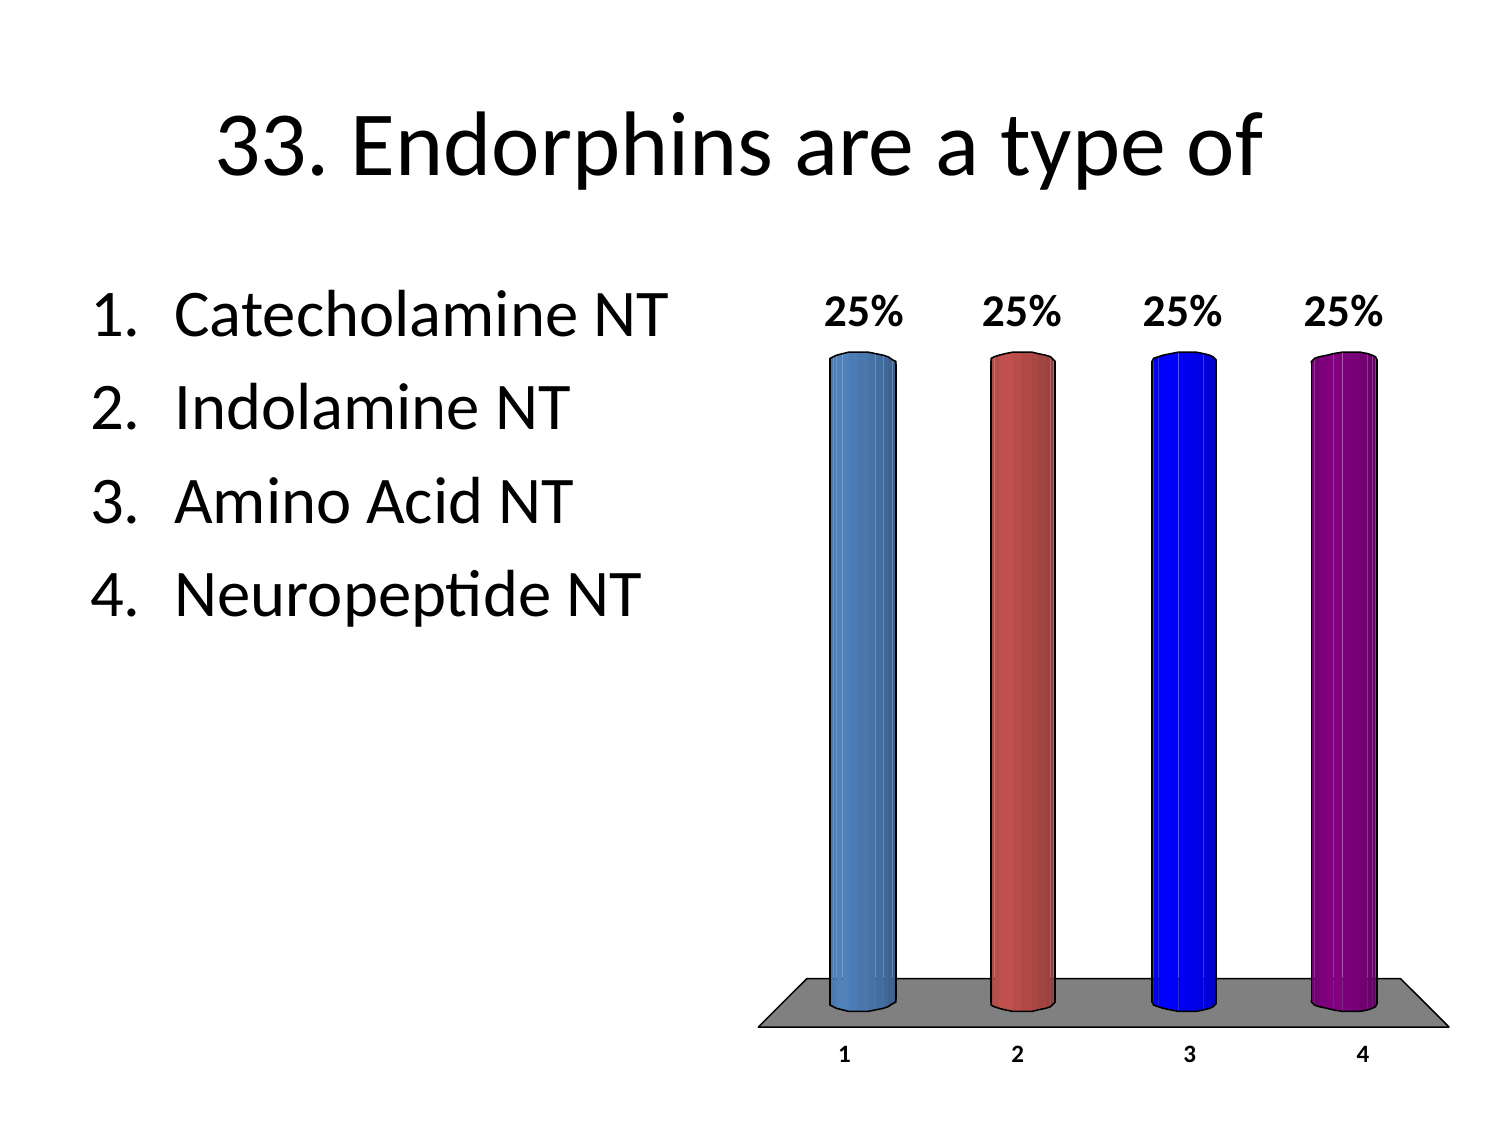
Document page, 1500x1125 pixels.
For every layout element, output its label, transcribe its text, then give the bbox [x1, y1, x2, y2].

title 33. Endorphins are a type of [75, 45, 1425, 233]
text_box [739, 270, 1490, 1115]
list Catecholamine NT Indolamine NT Amino Acid NT Neuropeptide NT [75, 262, 750, 1005]
